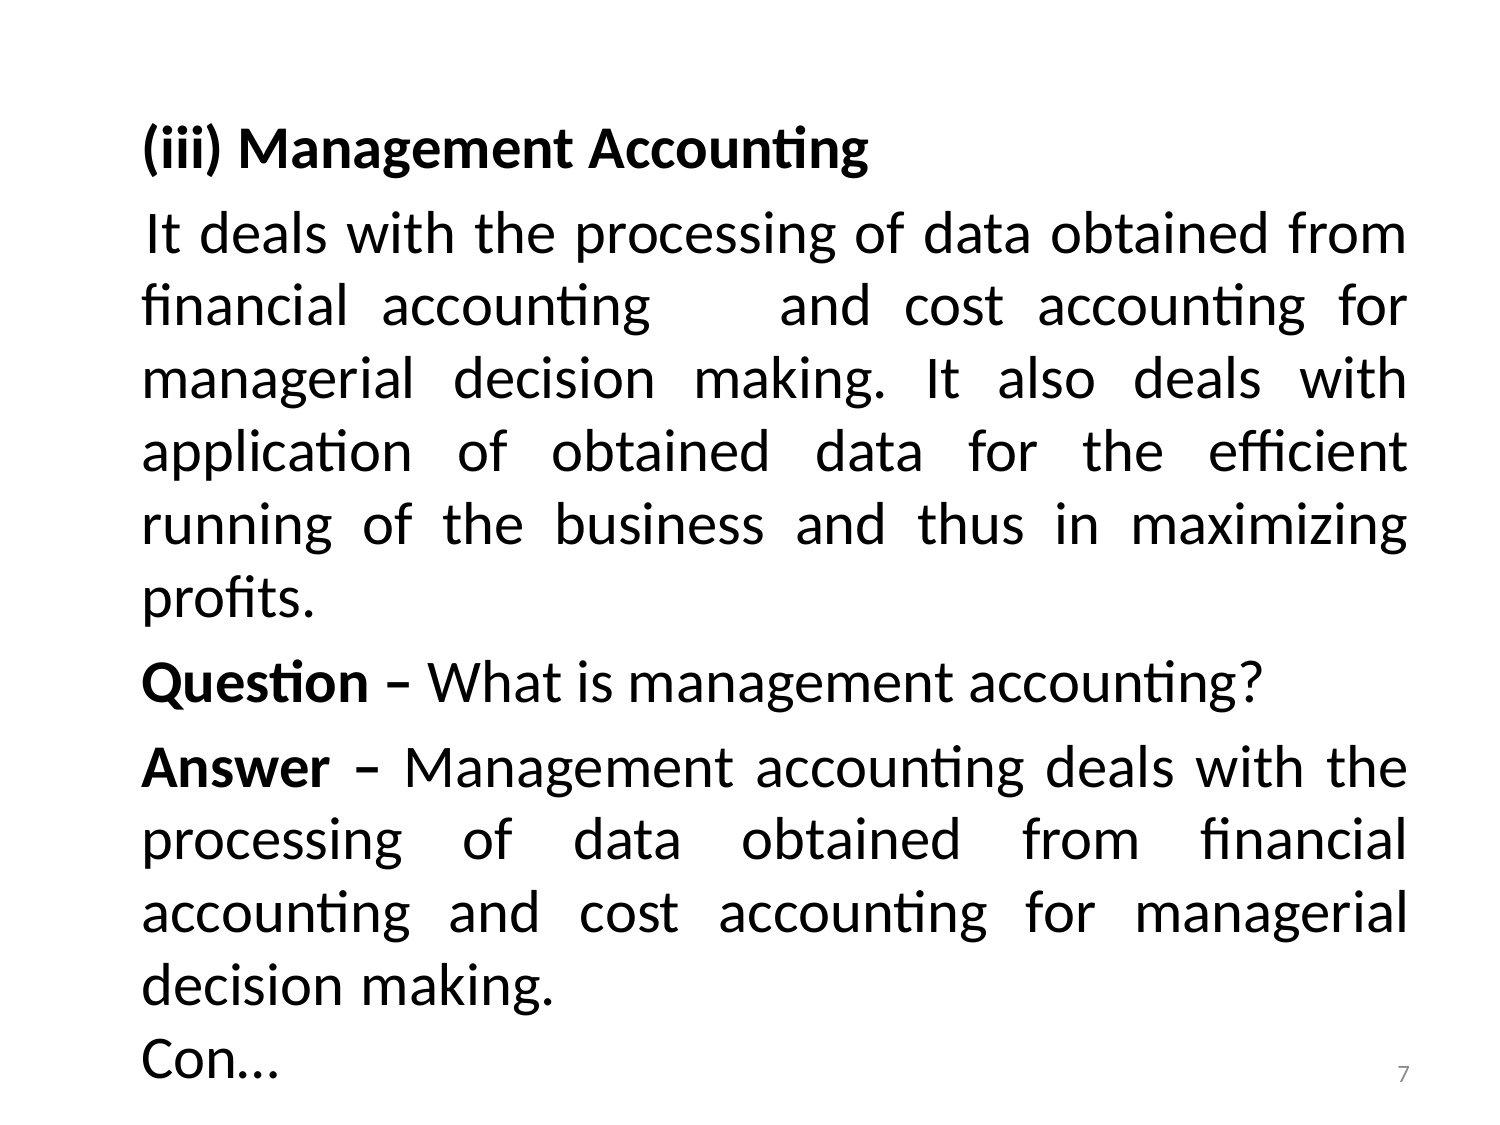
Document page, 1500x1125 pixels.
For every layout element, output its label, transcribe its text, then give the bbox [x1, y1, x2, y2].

slide_number 7 [1074, 1042, 1425, 1103]
list (iii) Management Accounting It deals with the processing of data obtained from financial accounting and cost accounting for managerial decision making. It also deals with application of obtained data for the efficient running of the business and thus in maximizing profits. Question – What is management accounting? Answer – Management accounting deals with the processing of data obtained from financial accounting and cost accounting for managerial decision making. Con… [75, 99, 1425, 1100]
